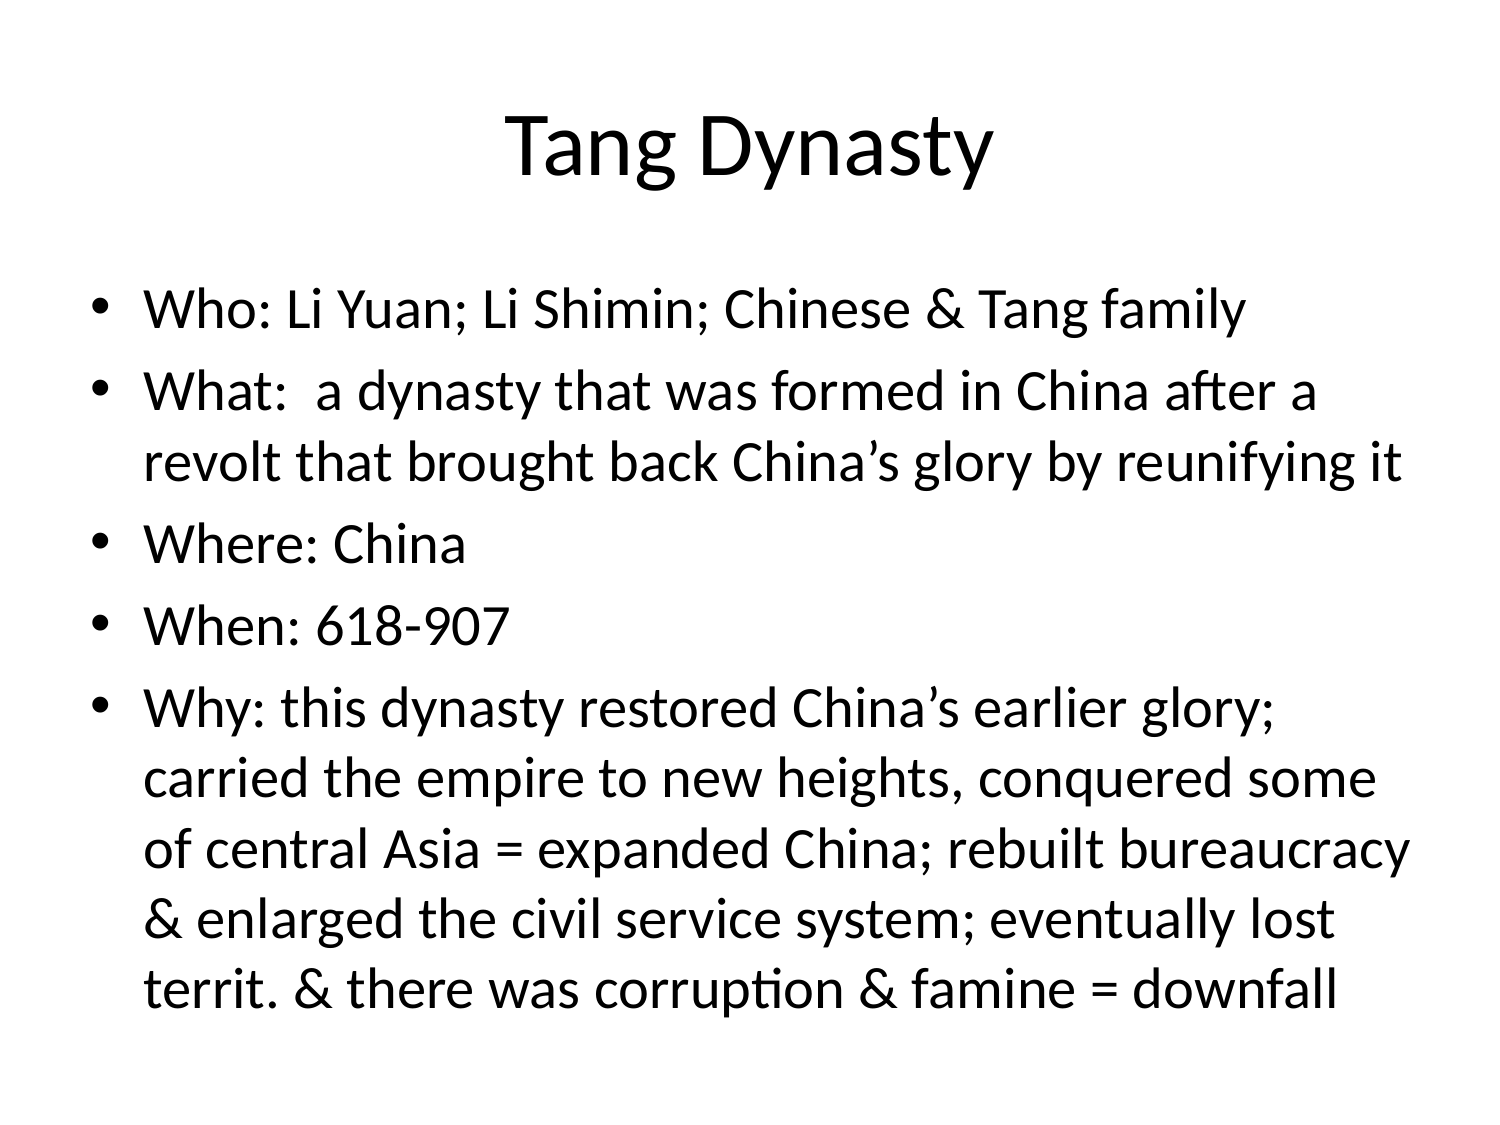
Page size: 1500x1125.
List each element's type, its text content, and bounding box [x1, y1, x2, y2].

title Tang Dynasty [75, 45, 1425, 233]
list Who: Li Yuan; Li Shimin; Chinese & Tang family What: a dynasty that was formed in China after a revolt that brought back China’s glory by reunifying it Where: China When: 618-907 Why: this dynasty restored China’s earlier glory; carried the empire to new heights, conquered some of central Asia = expanded China; rebuilt bureaucracy & enlarged the civil service system; eventually lost territ. & there was corruption & famine = downfall [75, 262, 1450, 1075]
